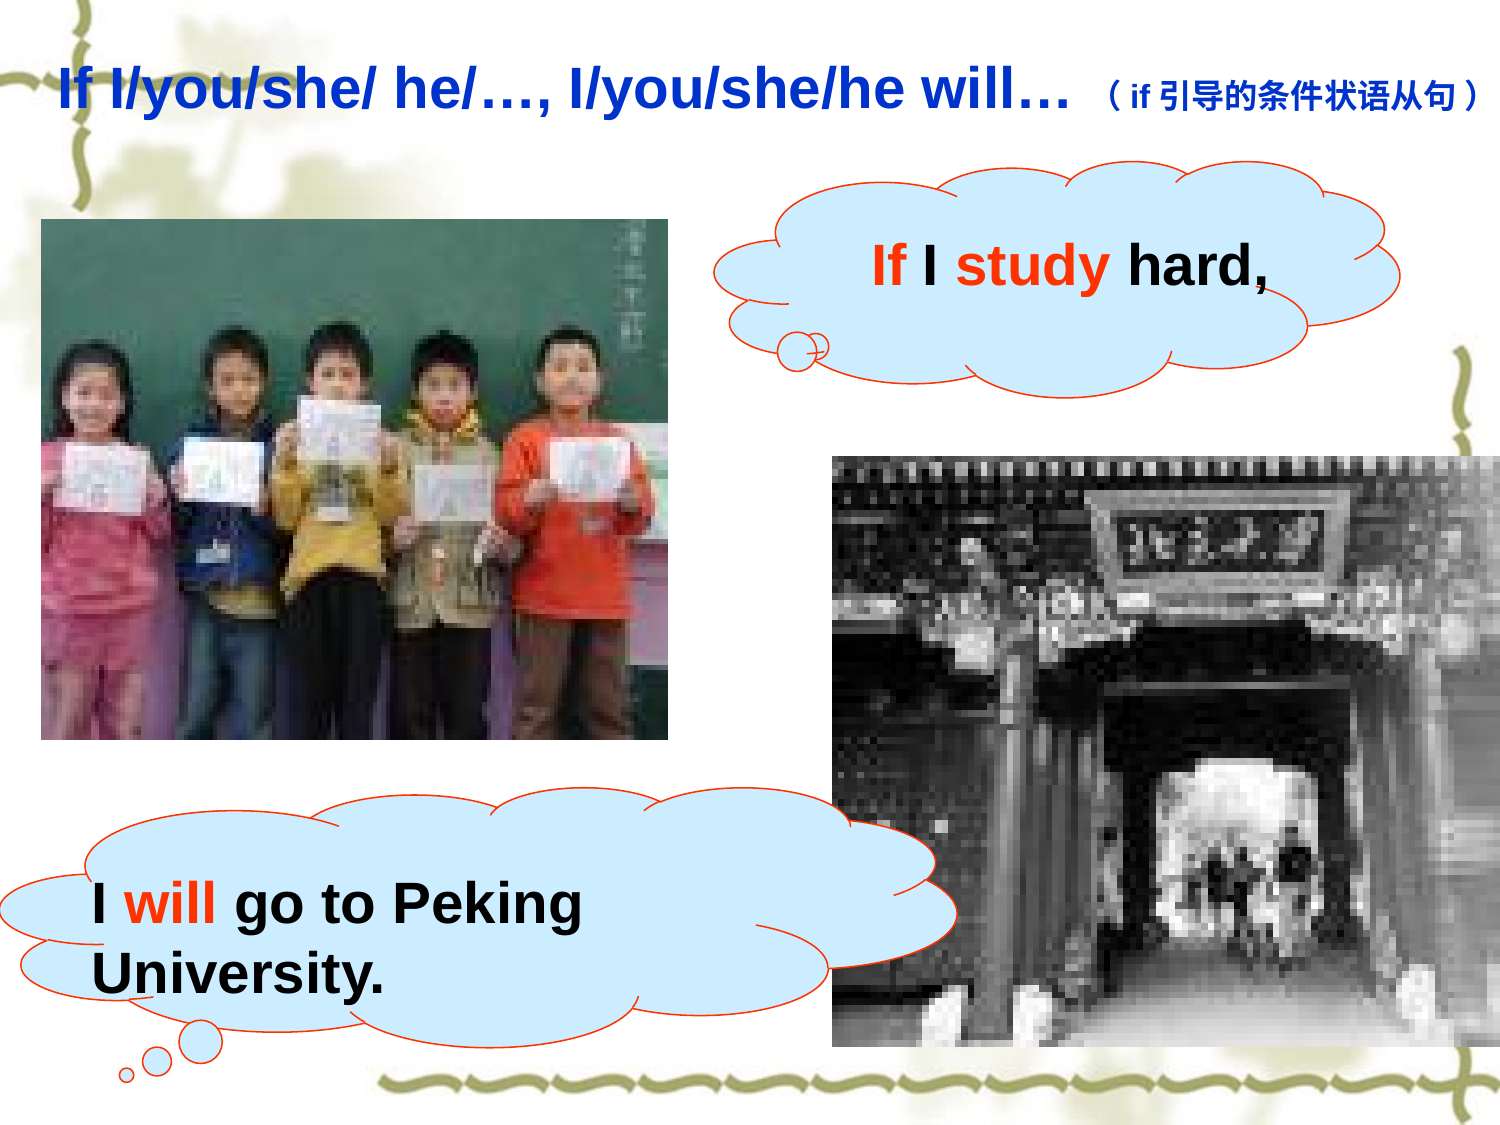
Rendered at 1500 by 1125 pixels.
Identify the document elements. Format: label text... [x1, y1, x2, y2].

text_box [713, 161, 1400, 398]
text_box [154, 1013, 628, 1064]
text_box [142, 1047, 172, 1076]
picture [0, 0, 1500, 1125]
text_box [119, 1068, 134, 1083]
text_box I will go to Peking University. [76, 857, 827, 1013]
text_box If I/you/she/ he/…, I/you/she/he will…（if引导的条件状语从句 ） [42, 42, 1500, 128]
text_box If I study hard, [856, 220, 1305, 305]
text_box [0, 874, 76, 998]
text_box [87, 787, 827, 857]
